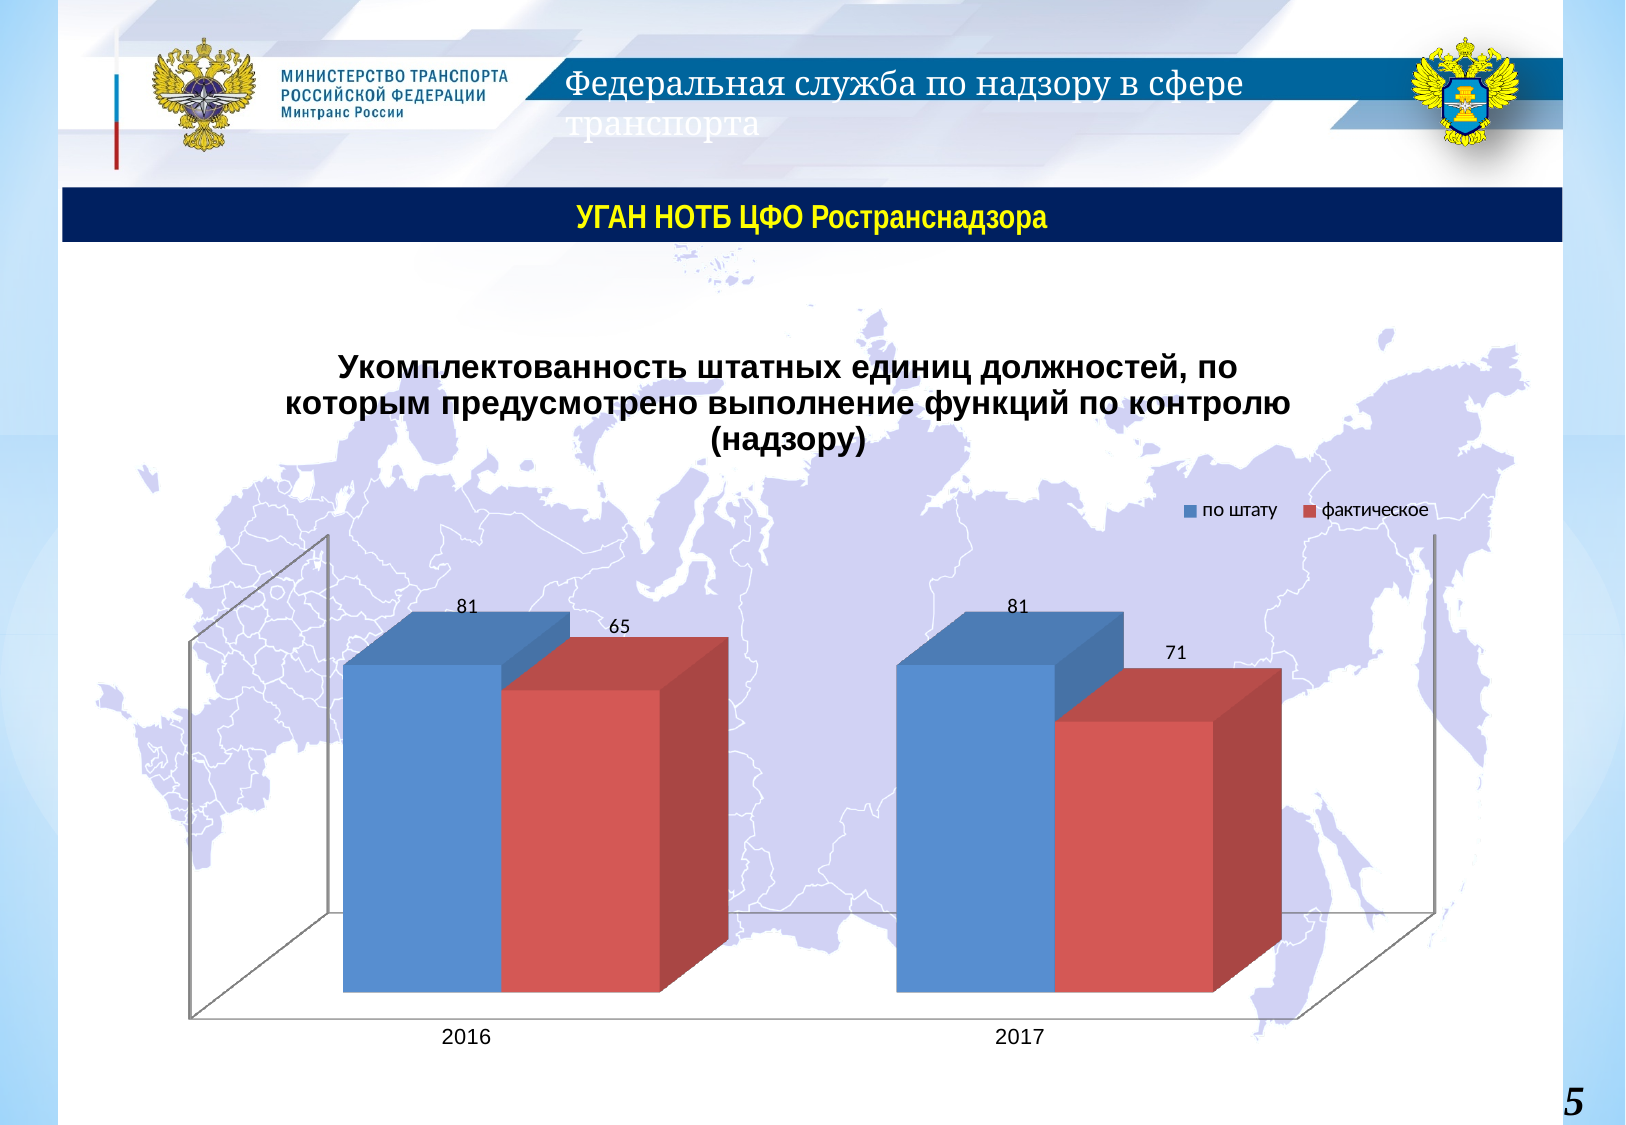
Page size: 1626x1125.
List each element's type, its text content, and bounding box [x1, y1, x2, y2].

chart [144, 325, 1481, 1065]
picture [58, 0, 1563, 1125]
text_box 5 [1568, 1072, 1625, 1125]
